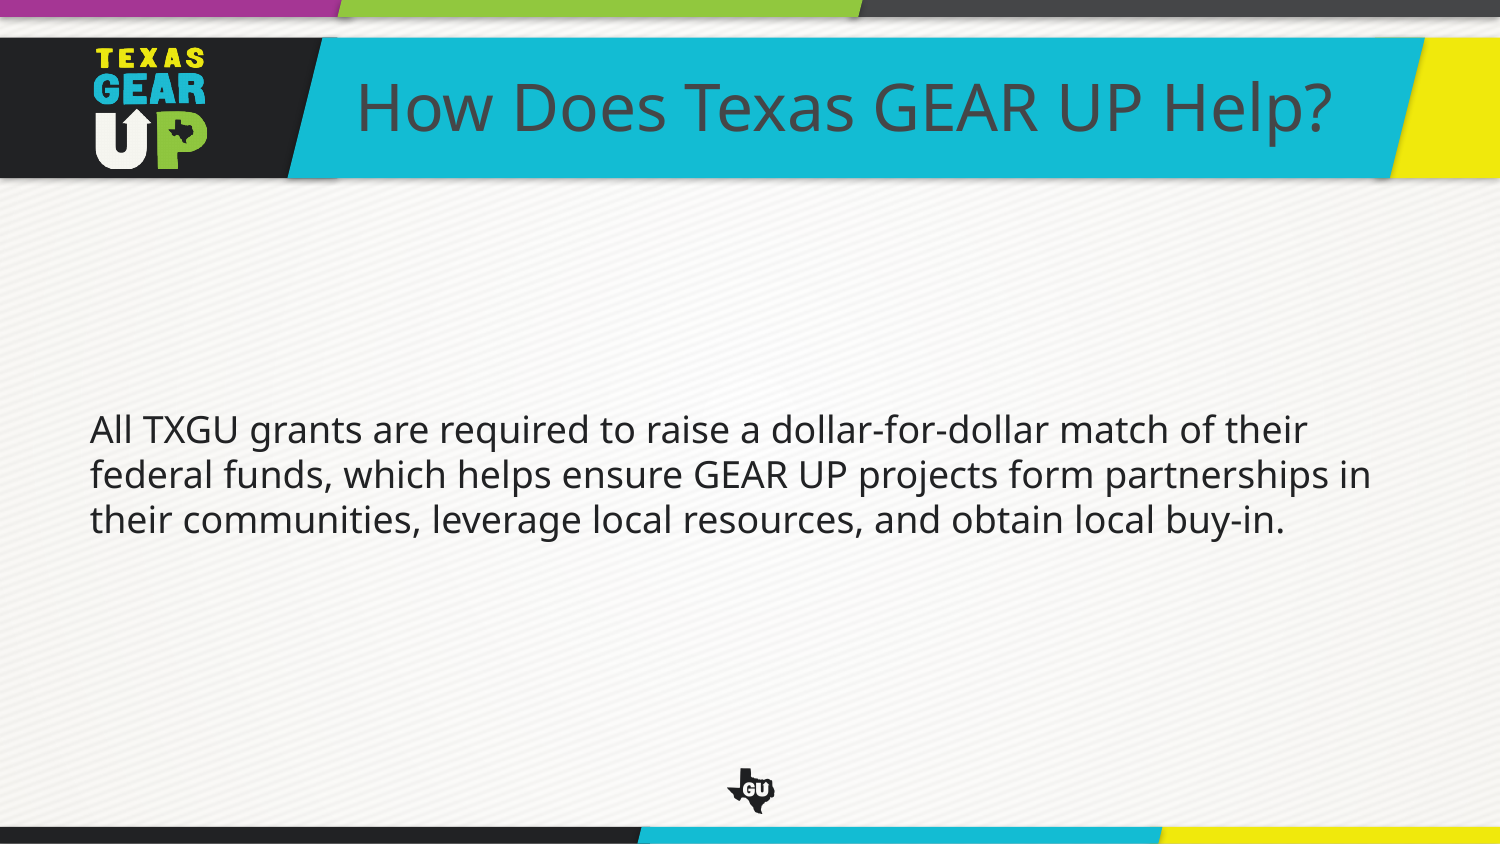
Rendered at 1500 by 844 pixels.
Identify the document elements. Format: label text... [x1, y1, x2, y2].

text_box How Does Texas GEAR UP Help? [325, 34, 1364, 175]
list All TXGU grants are required to raise a dollar-for-dollar match of their federal funds, which helps ensure GEAR UP projects form partnerships in their communities, leverage local resources, and obtain local buy-in. [75, 196, 1425, 750]
